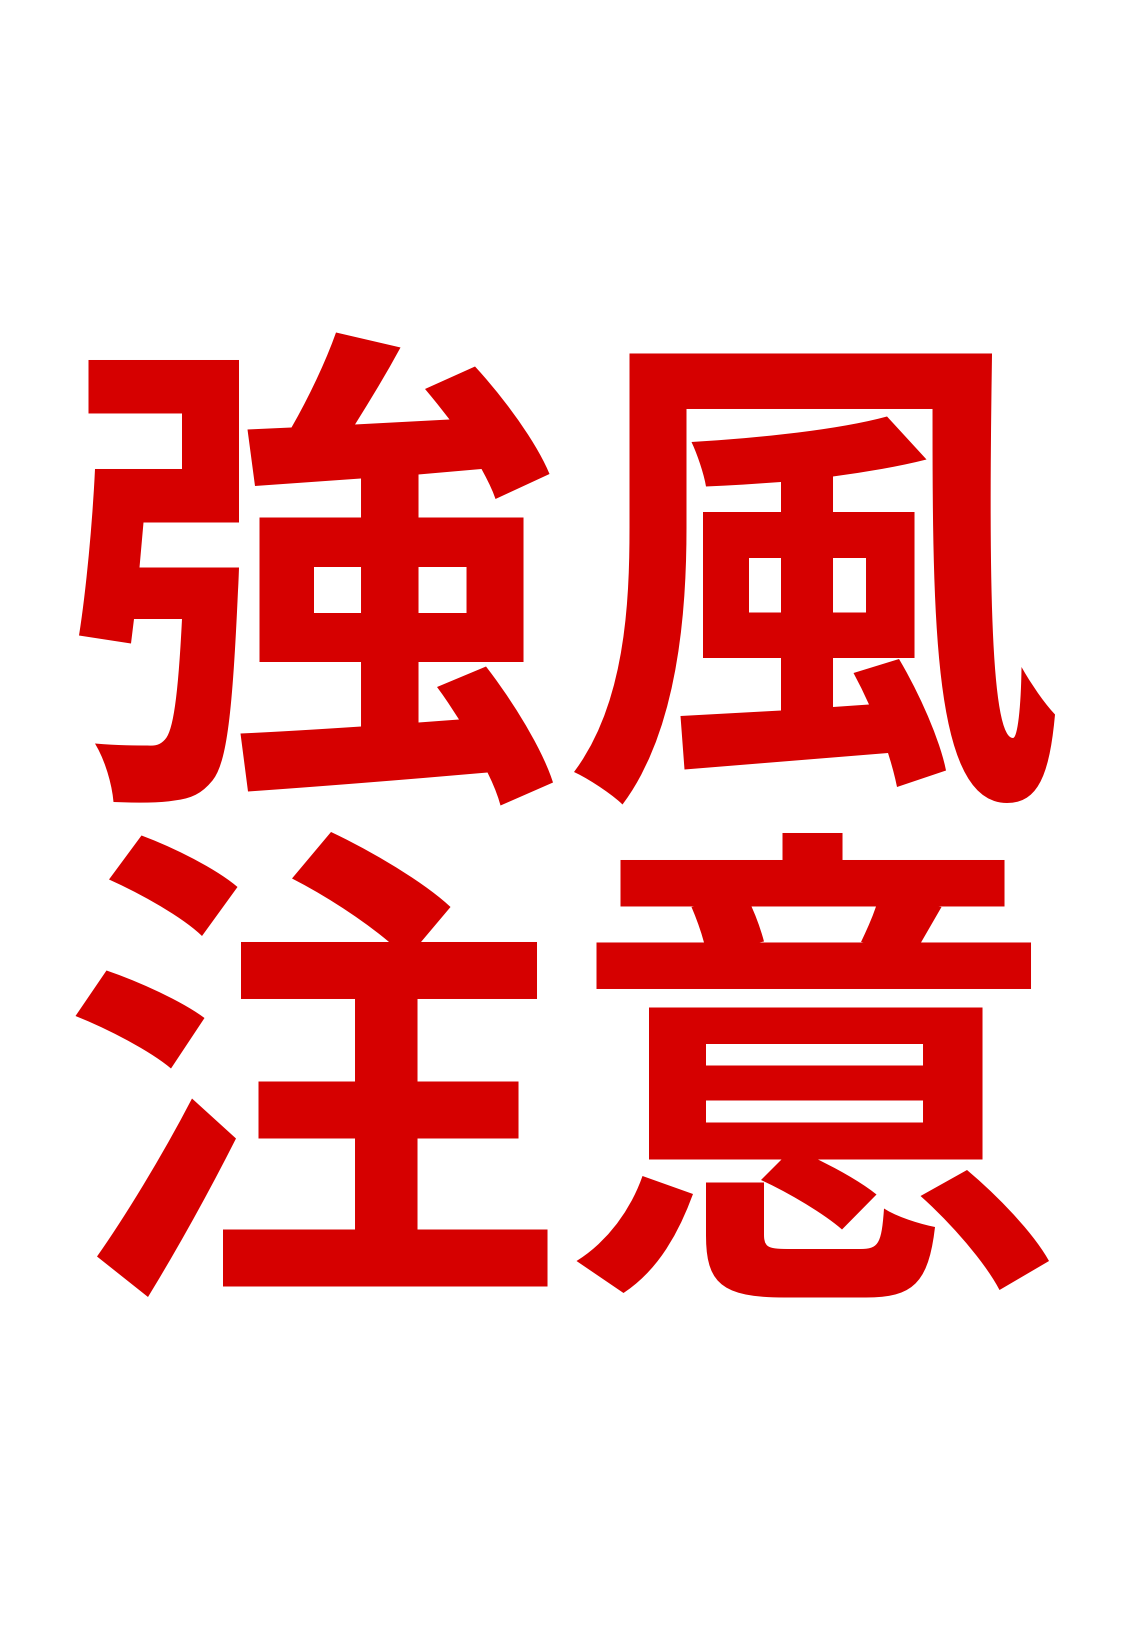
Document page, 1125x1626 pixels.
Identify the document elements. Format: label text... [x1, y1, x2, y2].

text_box 強風注意 [1, 351, 1125, 1367]
